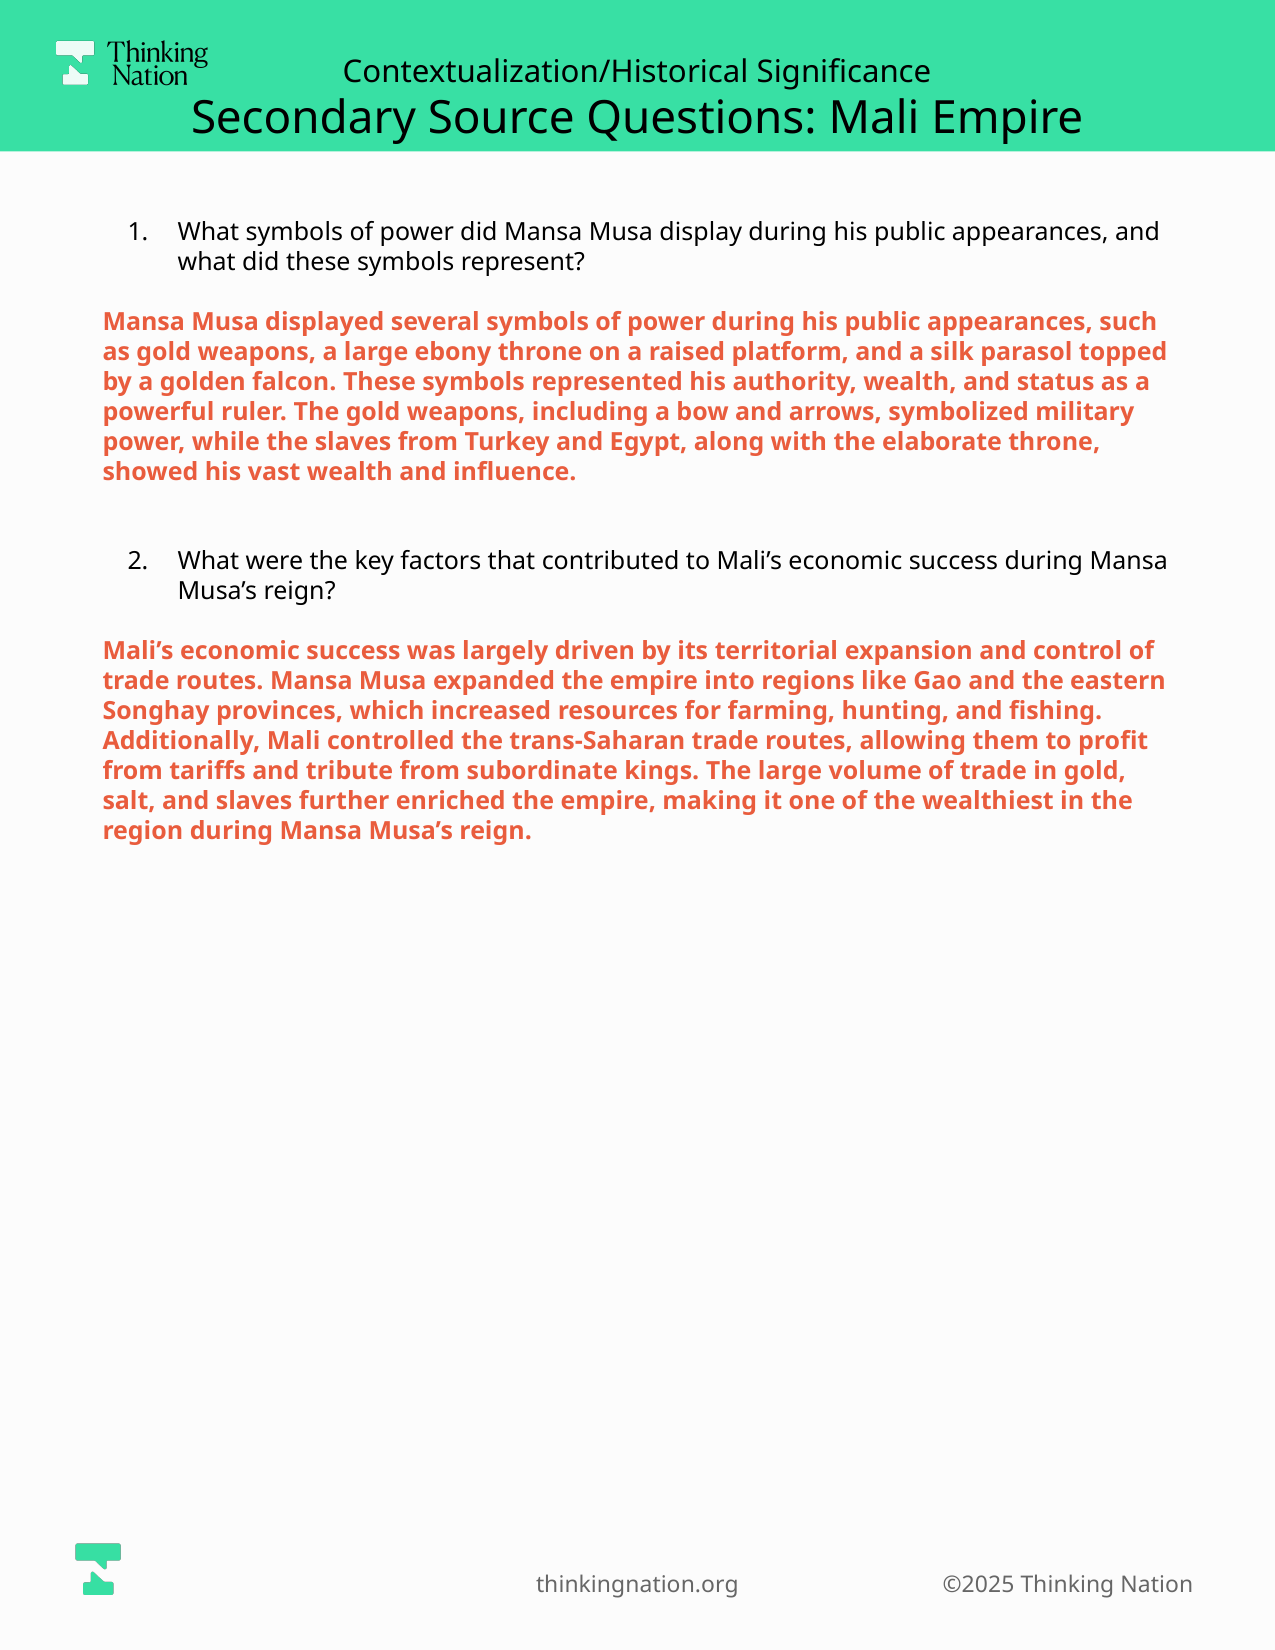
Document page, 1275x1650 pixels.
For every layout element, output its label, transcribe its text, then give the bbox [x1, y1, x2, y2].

text_box Contextualization/Historical Significance Secondary Source Questions: Mali Empire [0, 0, 1275, 152]
text_box ©2025 Thinking Nation [907, 1553, 1210, 1605]
picture [38, 26, 213, 99]
text_box What symbols of power did Mansa Musa display during his public appearances, and what did these symbols represent? Mansa Musa displayed several symbols of power during his public appearances, such as gold weapons, a large ebony throne on a raised platform, and a silk parasol topped by a golden falcon. These symbols represented his authority, wealth, and status as a powerful ruler. The gold weapons, including a bow and arrows, symbolized military power, while the slaves from Turkey and Egypt, along with the elaborate throne, showed his vast wealth and influence. What were the key factors that contributed to Mali’s economic success during Mansa Musa’s reign? Mali’s economic success was largely driven by its territorial expansion and control of trade routes. Mansa Musa expanded the empire into regions like Gao and the eastern Songhay provinces, which increased resources for farming, hunting, and fishing. Additionally, Mali controlled the trans-Saharan trade routes, allowing them to profit from tariffs and tribute from subordinate kings. The large volume of trade in gold, salt, and slaves further enriched the empire, making it one of the wealthiest in the region during Mansa Musa’s reign. [87, 200, 1188, 891]
text_box thinkingnation.org [486, 1553, 789, 1605]
picture [62, 1533, 134, 1605]
